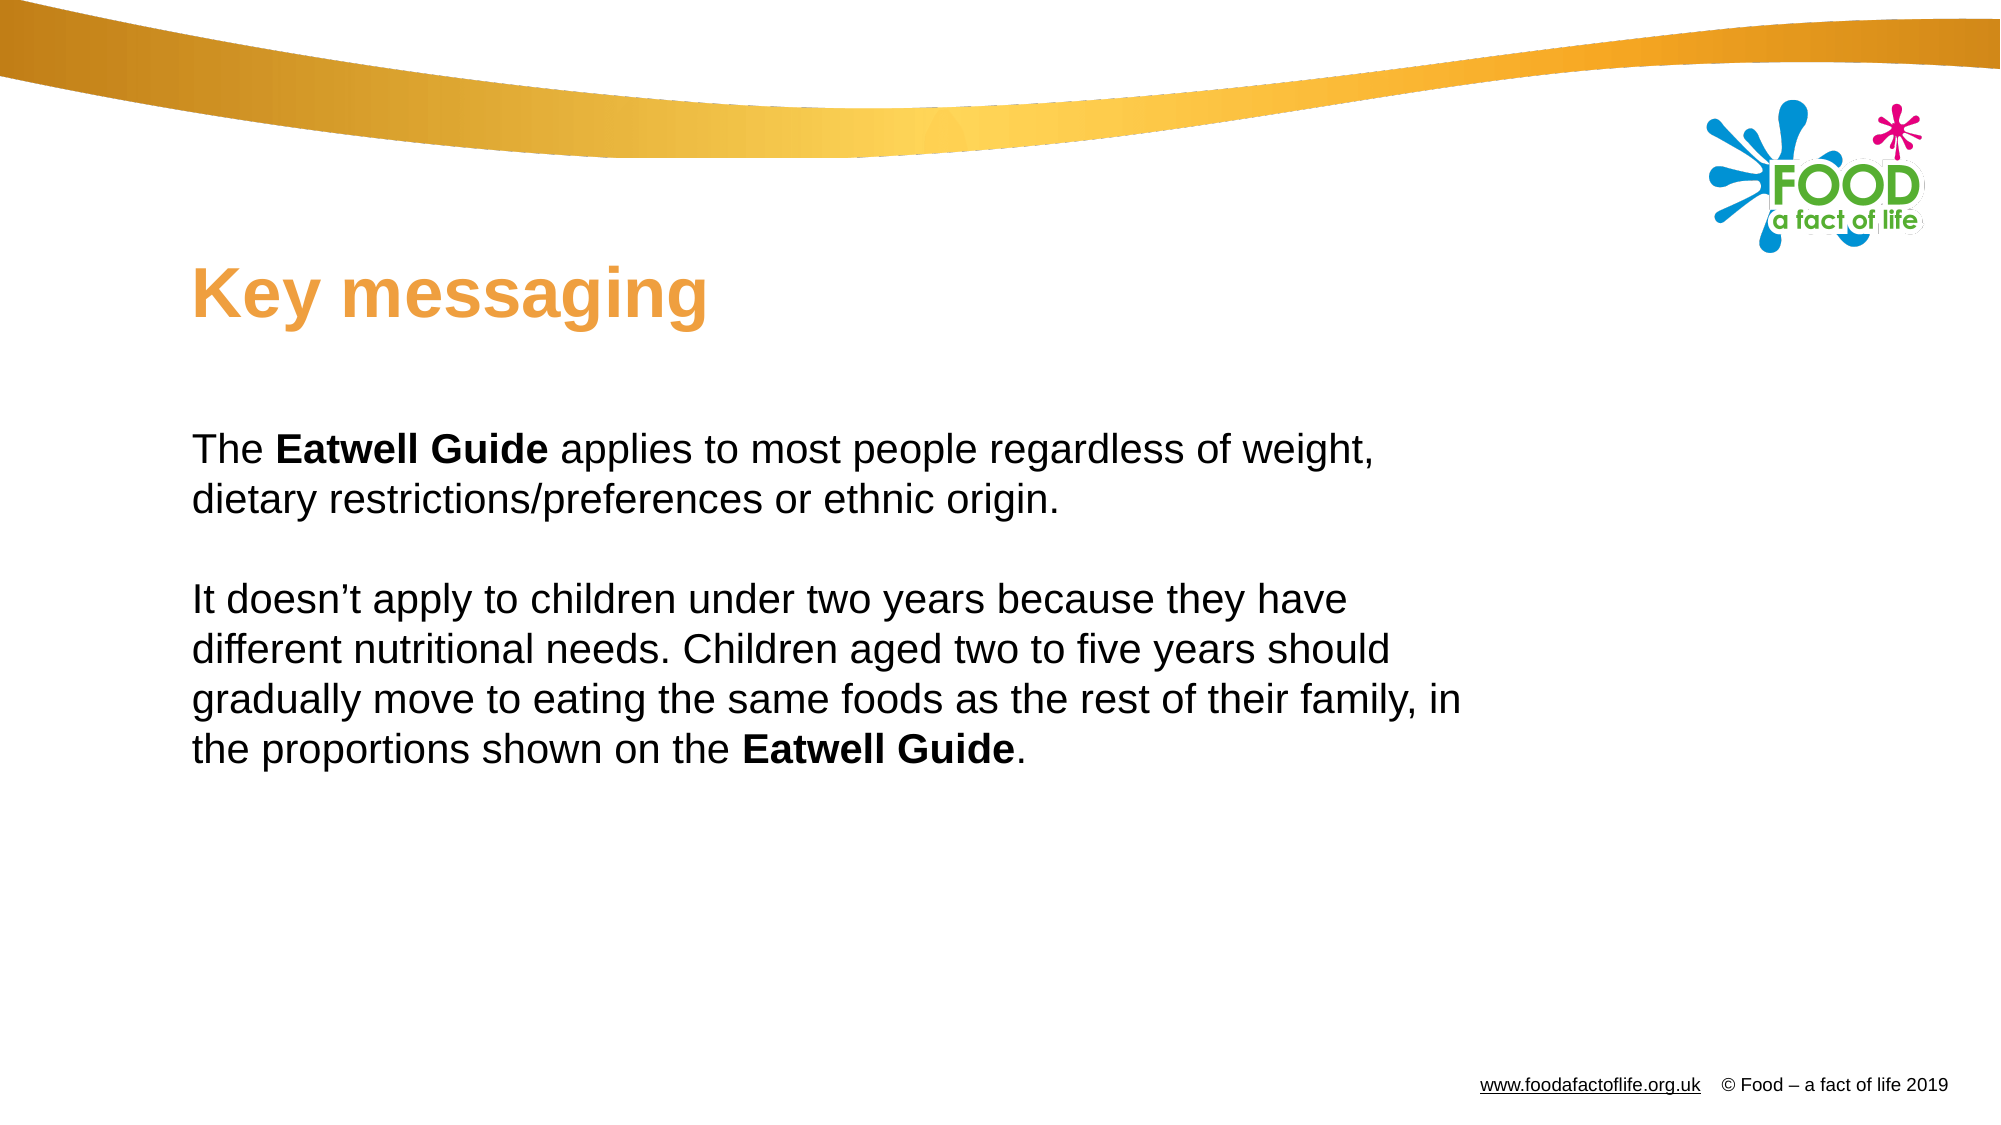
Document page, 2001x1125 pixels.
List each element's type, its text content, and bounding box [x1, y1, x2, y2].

title Key messaging [191, 256, 1787, 375]
picture [0, 0, 2000, 1125]
subtitle The Eatwell Guide applies to most people regardless of weight, dietary restrictions/preferences or ethnic origin. It doesn’t apply to children under two years because they have different nutritional needs. Children aged two to five years should gradually move to eating the same foods as the rest of their family, in the proportions shown on the Eatwell Guide. [191, 421, 1510, 649]
